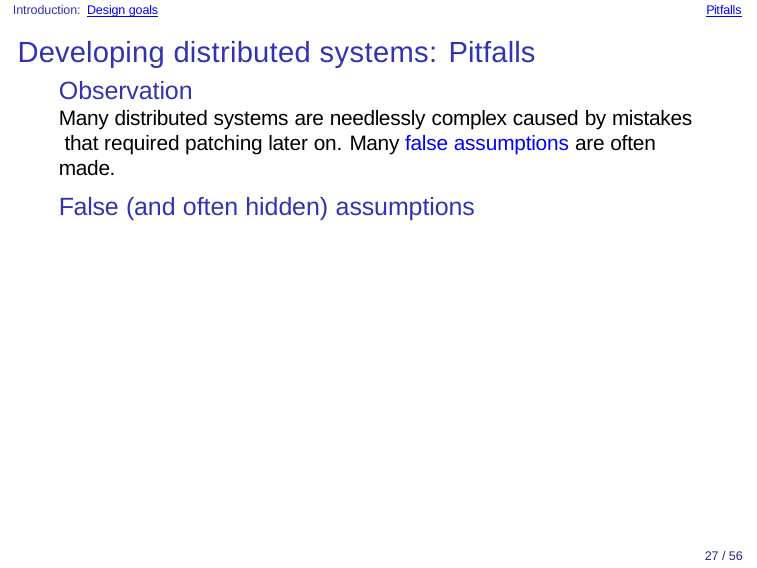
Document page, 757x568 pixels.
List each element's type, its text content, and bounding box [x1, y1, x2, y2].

text_box Developing distributed systems: Pitfalls Observation Many distributed systems are needlessly complex caused by mistakes that required patching later on. Many false assumptions are often made. False (and often hidden) assumptions [15, 23, 699, 221]
text_box Introduction: Design goals [10, 0, 163, 18]
text_box 27 / 56 [702, 546, 745, 563]
text_box Pitfalls [704, 0, 745, 18]
